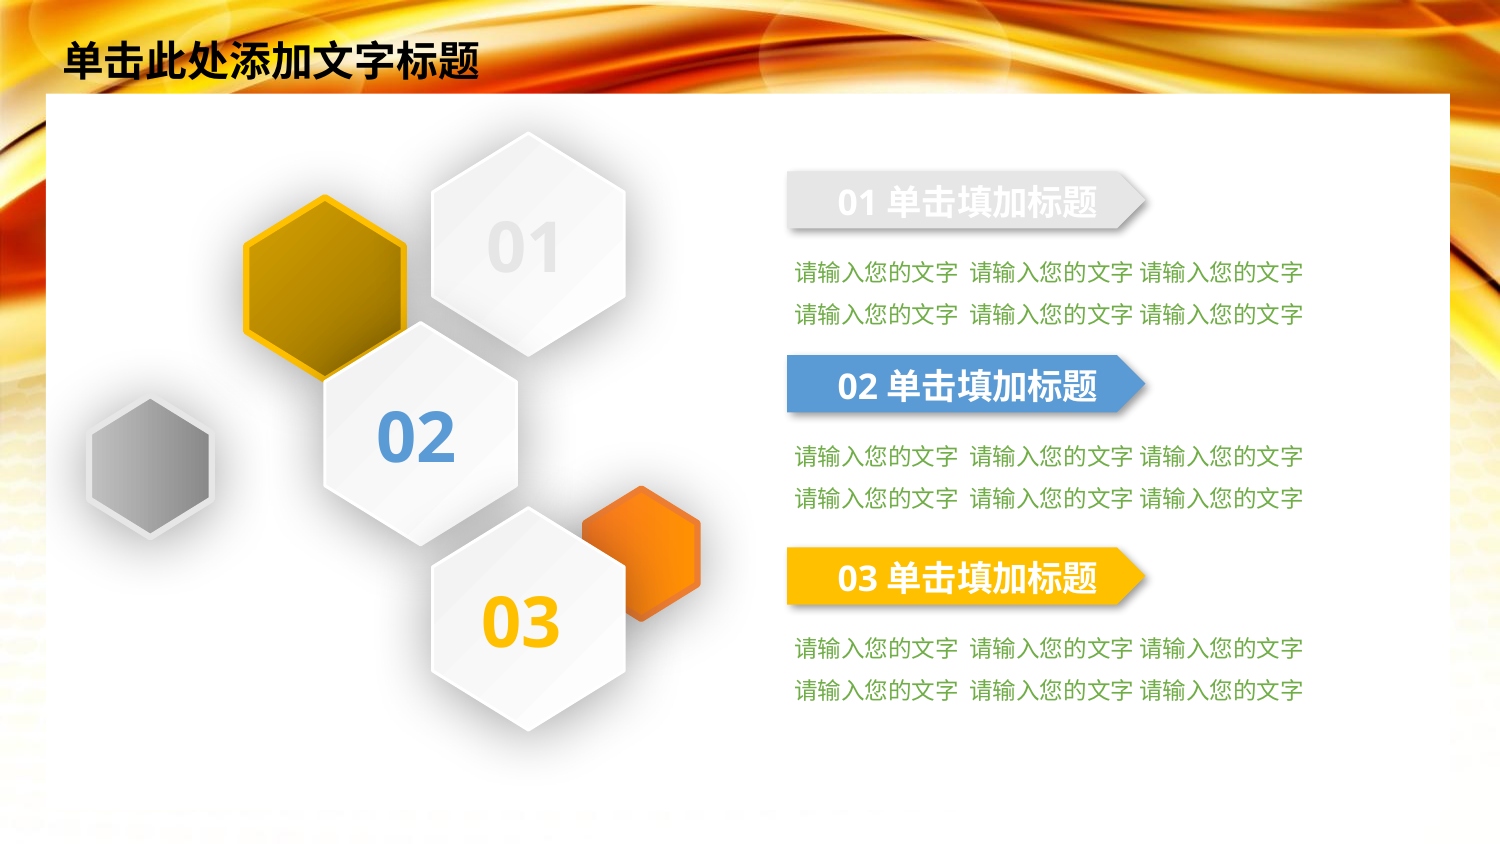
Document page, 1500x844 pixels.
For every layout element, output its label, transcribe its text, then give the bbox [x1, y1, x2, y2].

text_box [611, 488, 698, 605]
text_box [324, 322, 517, 545]
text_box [787, 355, 1146, 413]
text_box [88, 394, 212, 538]
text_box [432, 507, 625, 730]
text_box 请输入您的文字 请输入您的文字 请输入您的文字 请输入您的文字 请输入您的文字 请输入您的文字 [783, 421, 1328, 518]
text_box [787, 547, 1146, 605]
text_box 请输入您的文字 请输入您的文字 请输入您的文字 请输入您的文字 请输入您的文字 请输入您的文字 [783, 237, 1328, 334]
text_box 请输入您的文字 请输入您的文字 请输入您的文字 请输入您的文字 请输入您的文字 请输入您的文字 [783, 613, 1328, 710]
picture [0, 0, 1500, 844]
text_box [432, 133, 625, 356]
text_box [787, 171, 1146, 229]
text_box [246, 197, 393, 366]
